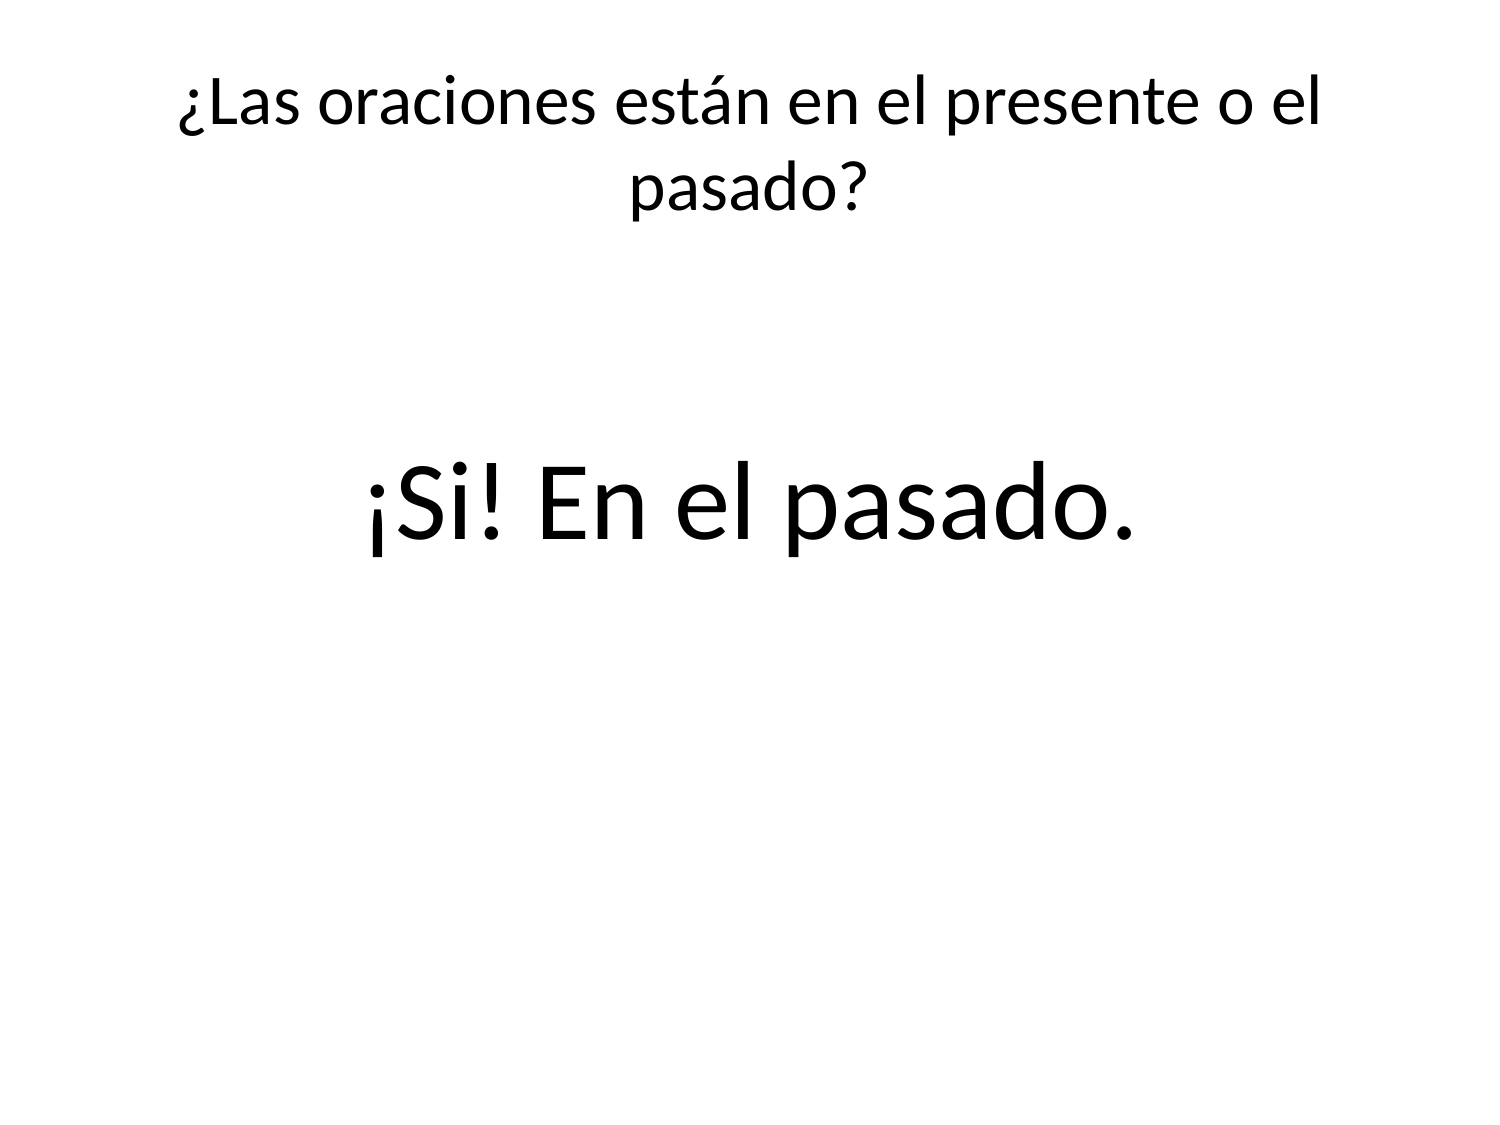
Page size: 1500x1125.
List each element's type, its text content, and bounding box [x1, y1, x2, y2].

list ¡Si! En el pasado. [75, 262, 1425, 1005]
title ¿Las oraciones están en el presente o el pasado? [75, 45, 1425, 233]
